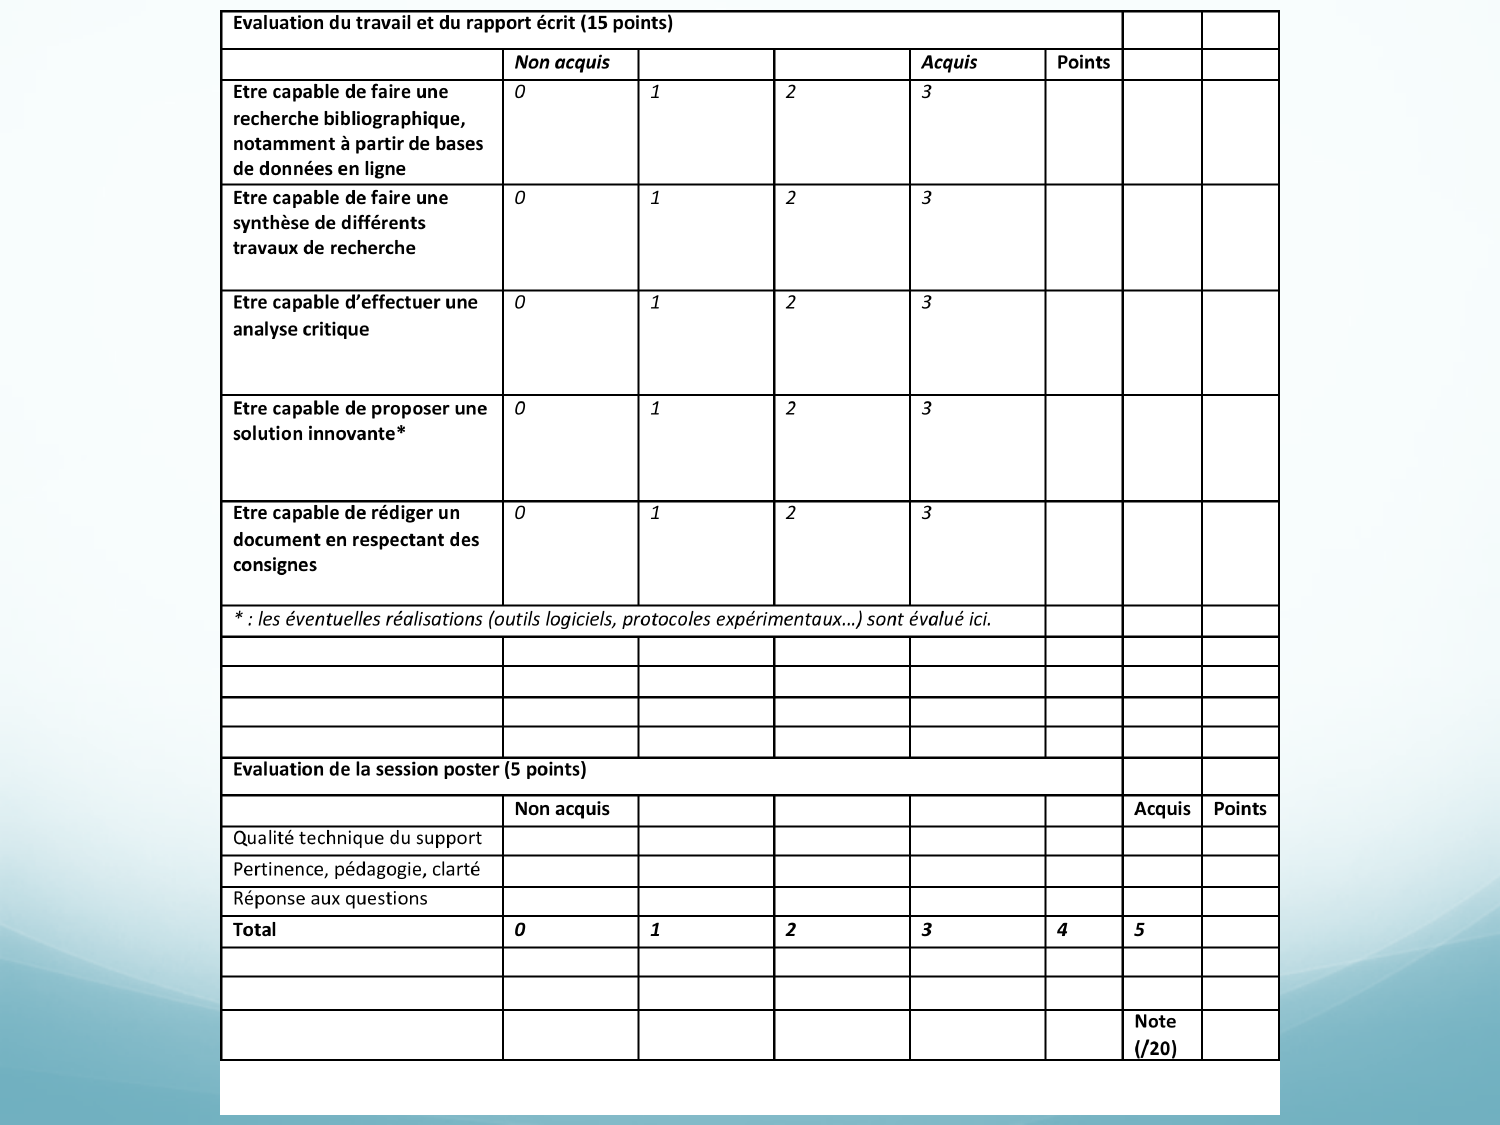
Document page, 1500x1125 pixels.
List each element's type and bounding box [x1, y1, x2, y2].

text_box [220, 9, 1280, 1116]
